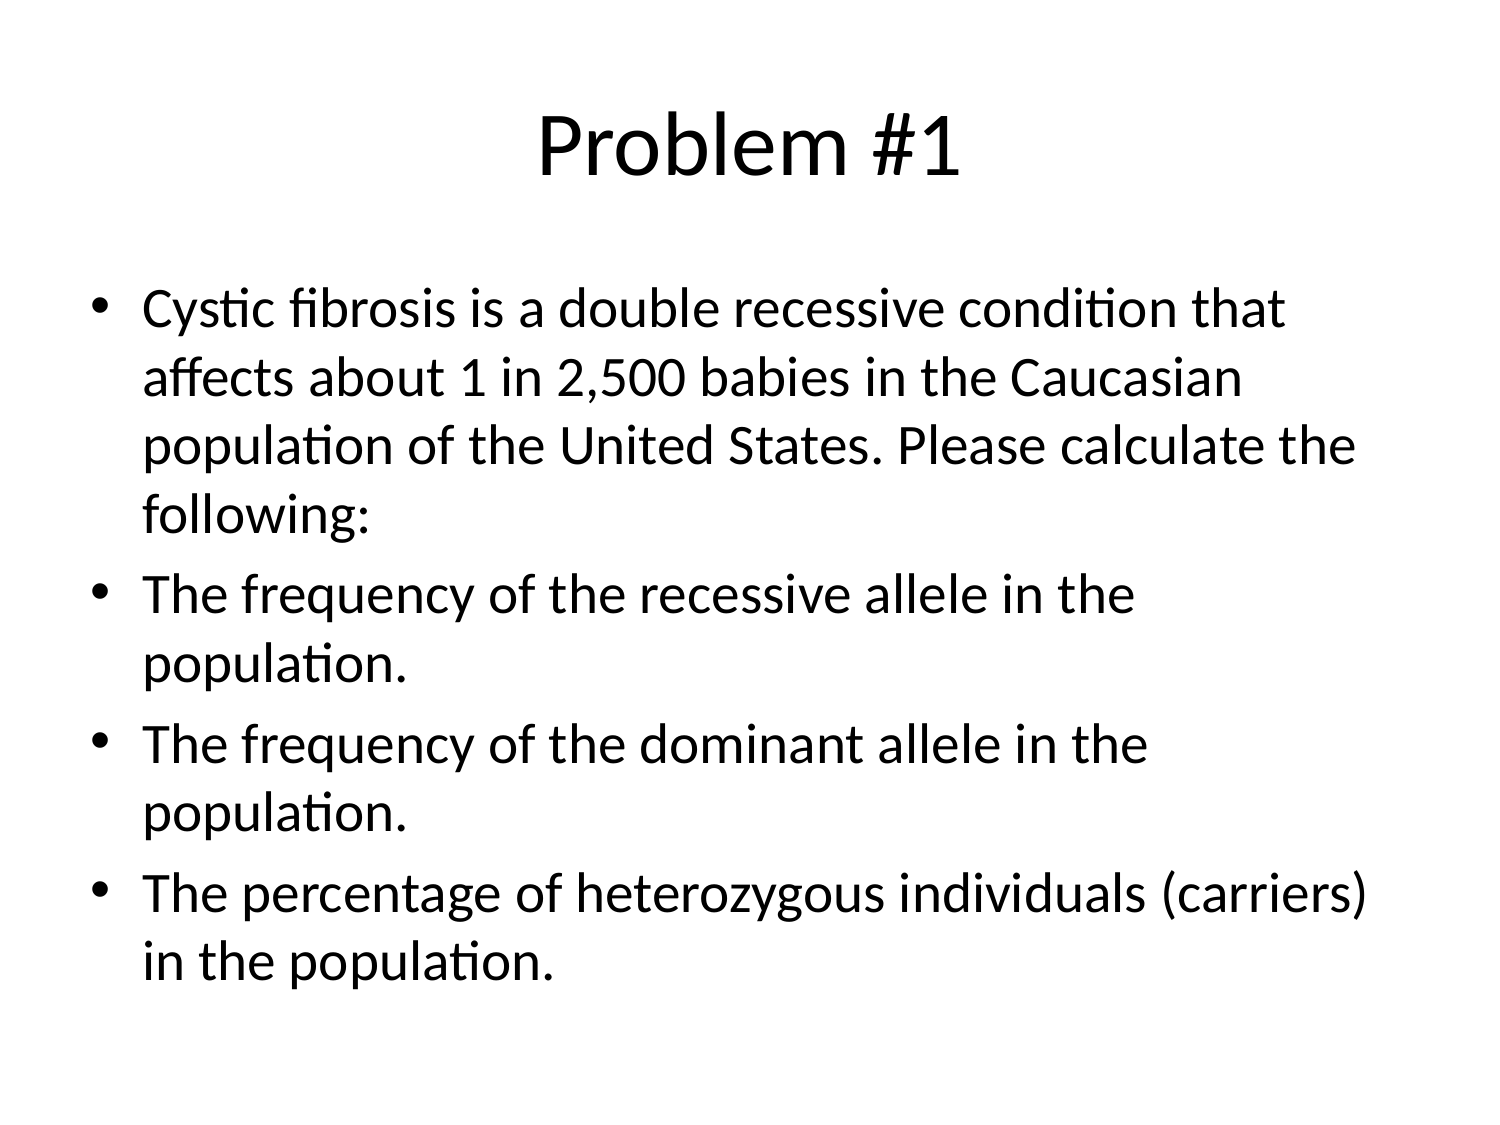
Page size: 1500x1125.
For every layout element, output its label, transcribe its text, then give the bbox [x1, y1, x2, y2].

list Cystic fibrosis is a double recessive condition that affects about 1 in 2,500 babies in the Caucasian population of the United States. Please calculate the following: The frequency of the recessive allele in the population. The frequency of the dominant allele in the population. The percentage of heterozygous individuals (carriers) in the population. [75, 262, 1425, 1005]
title Problem #1 [75, 45, 1425, 233]
